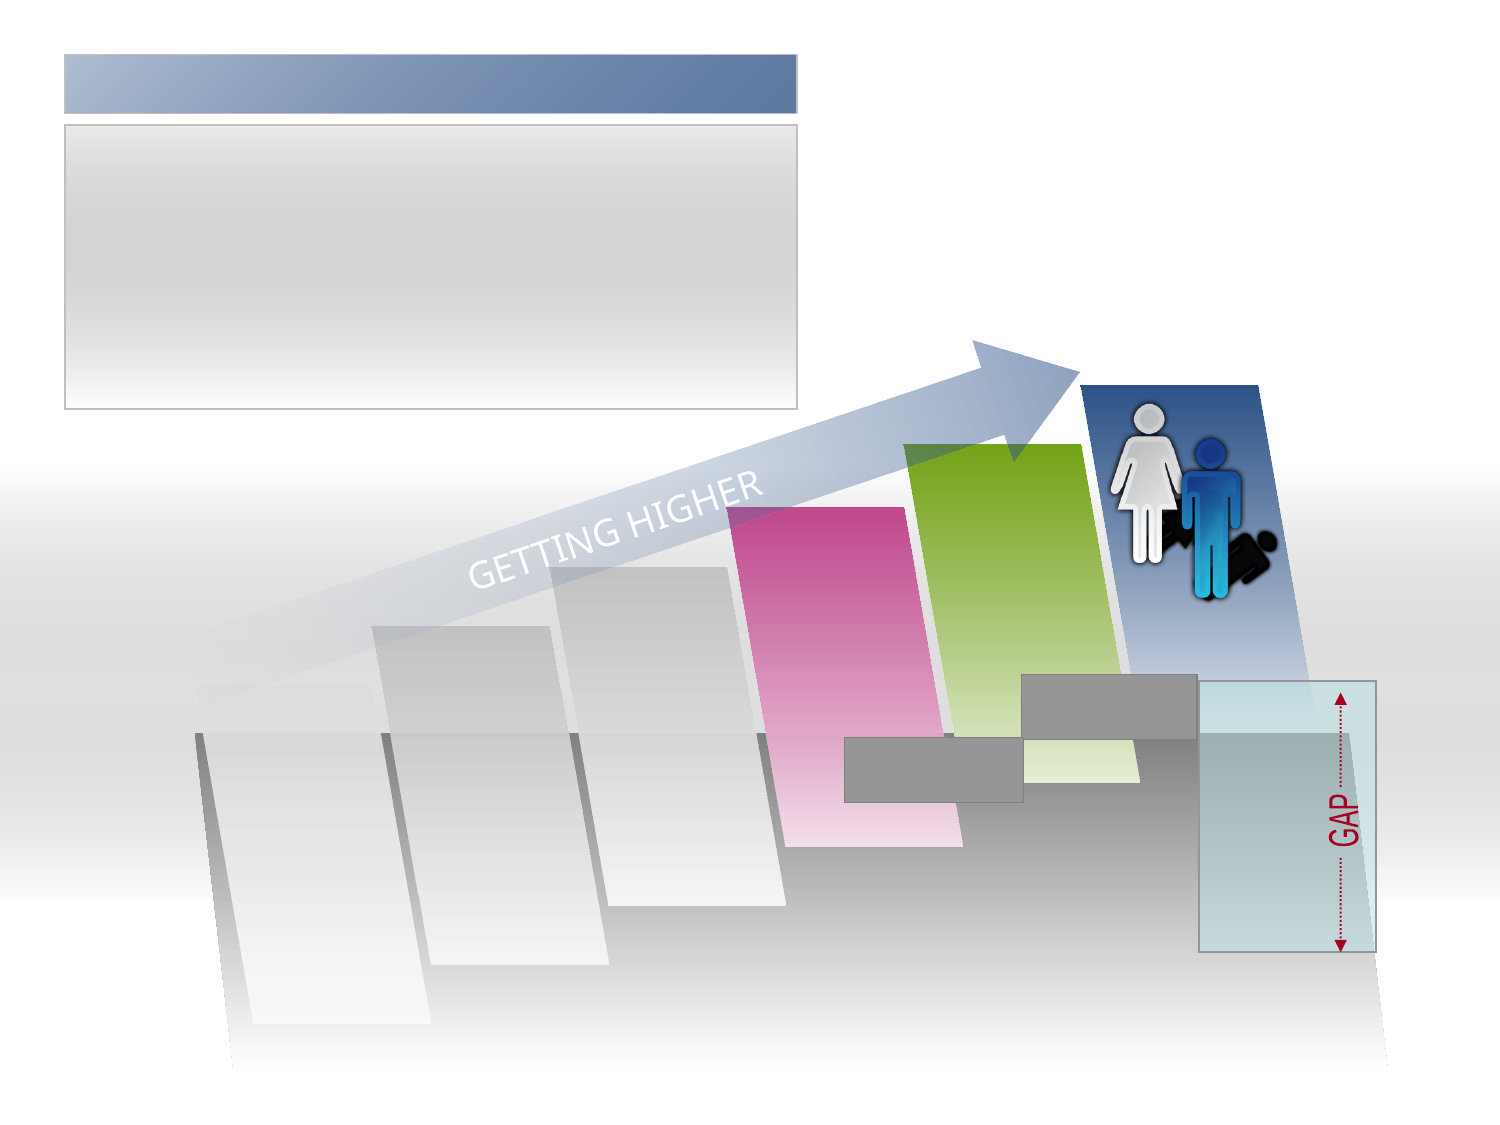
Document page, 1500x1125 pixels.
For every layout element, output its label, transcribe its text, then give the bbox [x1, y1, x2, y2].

text_box [194, 685, 431, 1024]
text_box [1334, 937, 1347, 953]
text_box [375, 626, 608, 965]
text_box [64, 54, 798, 114]
text_box [552, 567, 786, 906]
text_box [1024, 740, 1140, 783]
text_box [844, 737, 1024, 803]
text_box [1198, 680, 1376, 953]
text_box [1021, 674, 1197, 740]
text_box [64, 125, 798, 409]
text_box [1080, 385, 1286, 544]
text_box [194, 732, 1388, 1071]
text_box [729, 507, 963, 847]
text_box GETTING HIGHER [184, 339, 1080, 704]
text_box [1334, 692, 1347, 705]
text_box [907, 444, 1121, 737]
text_box [1114, 559, 1310, 724]
picture [1104, 396, 1264, 616]
